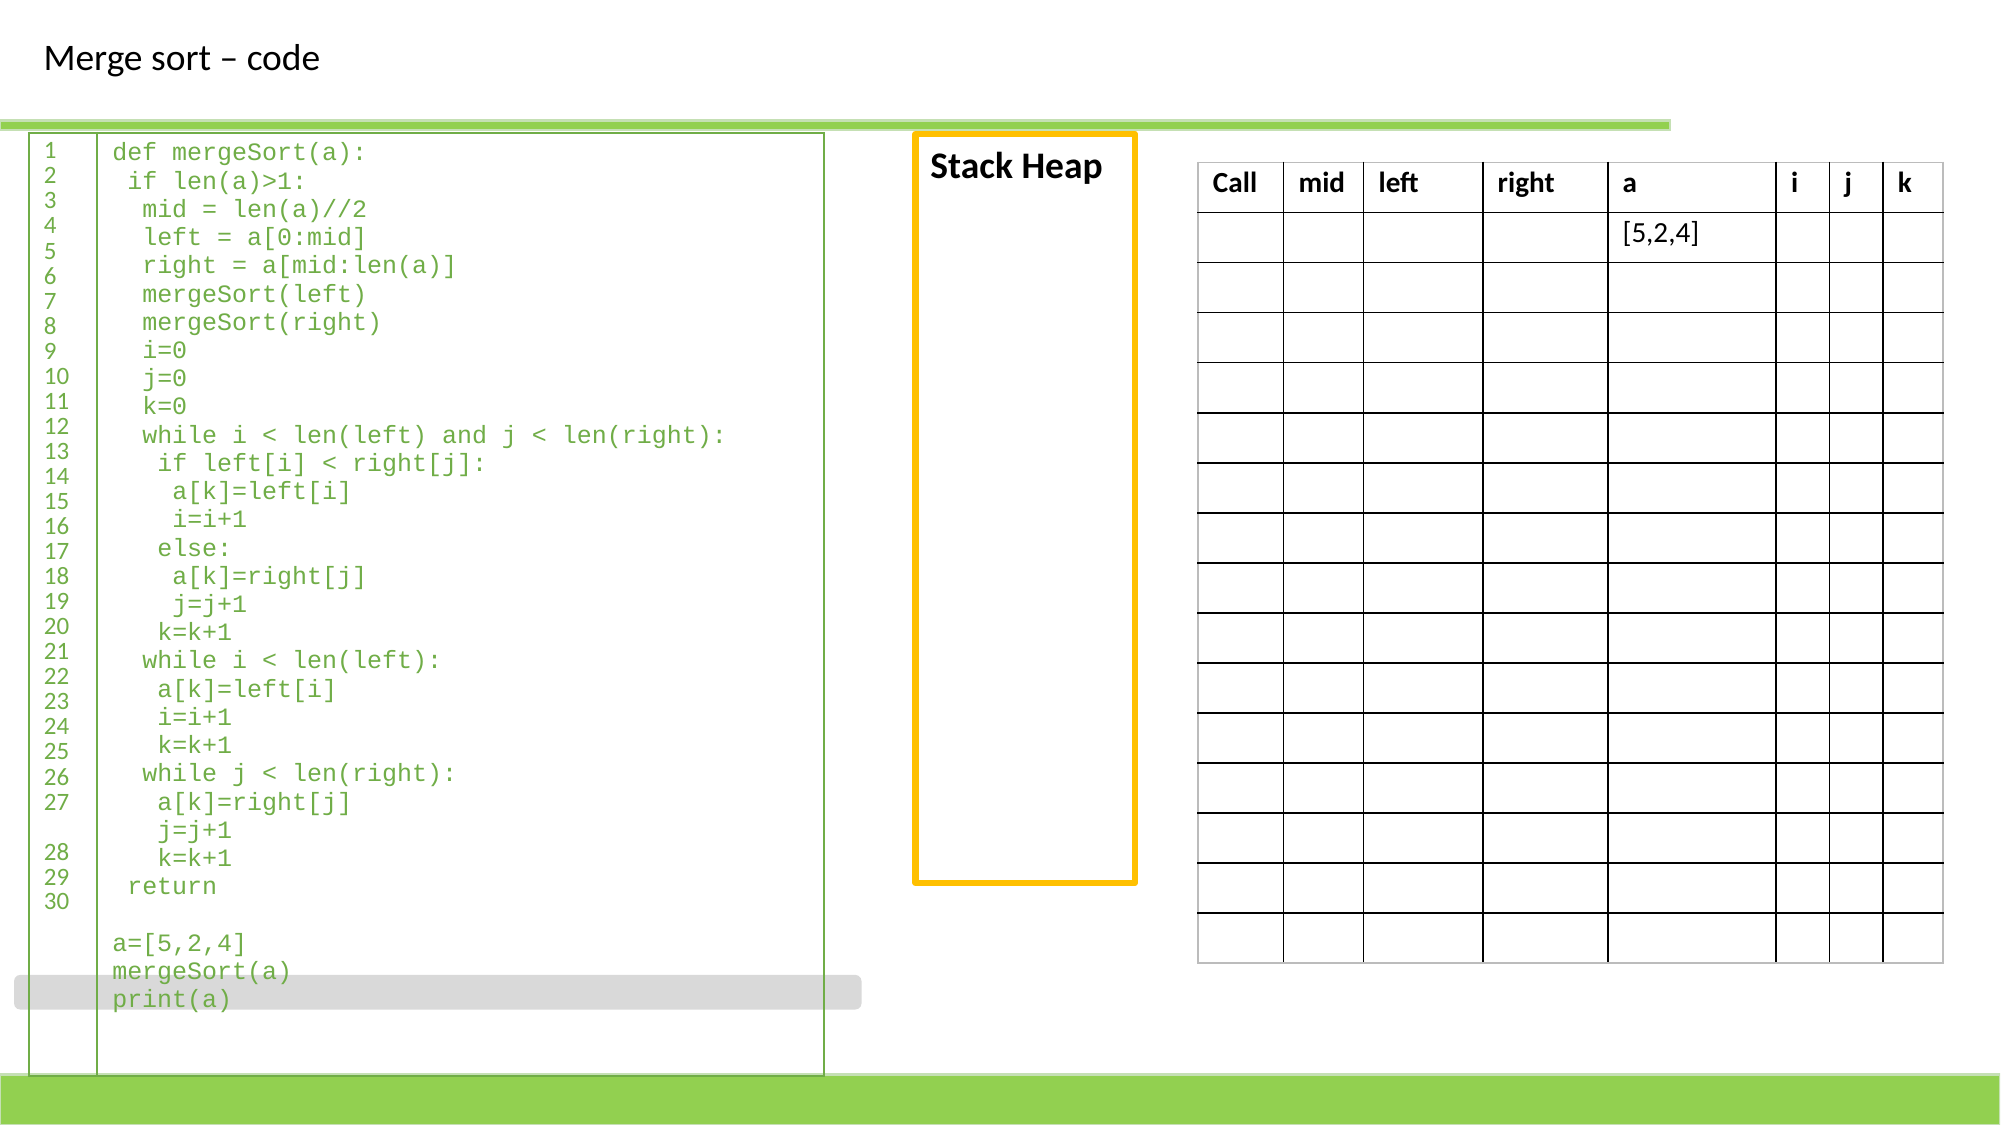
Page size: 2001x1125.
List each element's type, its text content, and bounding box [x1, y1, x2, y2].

table_cell [1777, 464, 1829, 512]
table_cell [1284, 263, 1363, 312]
table_cell [1884, 914, 1942, 962]
table_cell [1364, 514, 1482, 562]
table_cell [1364, 564, 1482, 612]
table_cell [1777, 313, 1829, 362]
table_cell [1884, 263, 1942, 312]
table_cell [1284, 414, 1363, 462]
table_header k [1884, 163, 1942, 212]
table_cell [1884, 664, 1942, 712]
table_cell [1484, 764, 1607, 812]
table_cell [1199, 514, 1283, 562]
table_cell [1777, 864, 1829, 912]
table_cell [1777, 764, 1829, 812]
table_cell [1199, 464, 1283, 512]
table_cell [1830, 363, 1882, 412]
table_cell [1609, 263, 1775, 312]
table_cell [1777, 363, 1829, 412]
table_header right [1484, 163, 1607, 212]
table_cell [1484, 414, 1607, 462]
table_cell [1484, 814, 1607, 862]
table_cell [1199, 414, 1283, 462]
table_cell [1884, 764, 1942, 812]
table_cell [1609, 614, 1775, 662]
table_cell [1777, 814, 1829, 862]
table_cell [1364, 714, 1482, 762]
table_cell [1284, 764, 1363, 812]
table_cell [1199, 564, 1283, 612]
table_cell [1609, 414, 1775, 462]
text_box [14, 974, 28, 1010]
table_cell [1884, 614, 1942, 662]
table_cell [1609, 814, 1775, 862]
table_cell [1364, 764, 1482, 812]
table_cell [1364, 213, 1482, 262]
table_cell [1830, 414, 1882, 462]
table_cell [1484, 914, 1607, 962]
table_cell [1364, 363, 1482, 412]
table_cell [1199, 263, 1283, 312]
table_cell [1830, 714, 1882, 762]
table_header a [1609, 163, 1775, 212]
table_cell [1777, 614, 1829, 662]
table_cell [1830, 514, 1882, 562]
table_cell [1830, 564, 1882, 612]
table_cell [1777, 714, 1829, 762]
table_cell [1284, 213, 1363, 262]
table_cell [1884, 514, 1942, 562]
table_cell [1284, 864, 1363, 912]
table_cell [1830, 664, 1882, 712]
table_cell [1830, 864, 1882, 912]
table_cell [1284, 514, 1363, 562]
table_cell [1199, 614, 1283, 662]
table_cell [1199, 814, 1283, 862]
table_cell [1284, 714, 1363, 762]
table_cell [1364, 263, 1482, 312]
table_cell [1609, 564, 1775, 612]
table_cell [1364, 614, 1482, 662]
text_box [825, 974, 862, 1010]
table_cell [1609, 764, 1775, 812]
table_cell [1884, 714, 1942, 762]
table_cell [1884, 213, 1942, 262]
table_cell [1777, 914, 1829, 962]
table_cell [1830, 313, 1882, 362]
table_cell [1777, 664, 1829, 712]
table_cell [1199, 313, 1283, 362]
table_cell [1609, 514, 1775, 562]
table_cell [1484, 564, 1607, 612]
table_cell [1609, 313, 1775, 362]
table_header Call [1199, 163, 1283, 212]
table_cell [1609, 914, 1775, 962]
table_cell [1830, 814, 1882, 862]
table_cell [1777, 414, 1829, 462]
table_cell [1484, 614, 1607, 662]
table_header 1 2 3 4 5 6 7 8 9 10 11 12 13 14 15 16 17 18 19 20 21 22 23 24 25 26 27 28 29 30 [30, 134, 96, 1075]
text_box Merge sort – code [28, 25, 1072, 86]
table_cell [1199, 914, 1283, 962]
table_cell [1484, 464, 1607, 512]
table_cell [1830, 764, 1882, 812]
table_header left [1364, 163, 1482, 212]
table_cell [1484, 313, 1607, 362]
table_cell [1830, 914, 1882, 962]
table_cell [1199, 363, 1283, 412]
table_cell [1284, 464, 1363, 512]
table_cell [1284, 564, 1363, 612]
table_cell [1364, 864, 1482, 912]
table_cell [1830, 614, 1882, 662]
table_cell [1364, 914, 1482, 962]
table_cell [1884, 864, 1942, 912]
table_header def mergeSort(a): if len(a)>1: mid = len(a)//2 left = a[0:mid] right = a[mid:len(a)] mergeSort(left) mergeSort(right) i=0 j=0 k=0 while i < len(left) and j < len(right): if left[i] < right[j]: a[k]=left[i] i=i+1 else: a[k]=right[j] j=j+1 k=k+1 while i < len(left): a[k]=left[i] i=i+1 k=k+1 while j < len(right): a[k]=right[j] j=j+1 k=k+1 return a=[5,2,4] mergeSort(a) print(a) [98, 134, 823, 1075]
table_cell [1484, 263, 1607, 312]
table_cell [1484, 514, 1607, 562]
table_cell [1777, 213, 1829, 262]
table_cell [1199, 864, 1283, 912]
table_cell [5,2,4] [1609, 213, 1775, 262]
table_cell [1284, 363, 1363, 412]
table_cell [1484, 714, 1607, 762]
table_cell [1830, 464, 1882, 512]
table_cell [1884, 414, 1942, 462]
table_cell [1830, 263, 1882, 312]
table_cell [1609, 714, 1775, 762]
table_cell [1777, 564, 1829, 612]
table_cell [1284, 313, 1363, 362]
table_cell [1364, 414, 1482, 462]
table_header j [1830, 163, 1882, 212]
table_cell [1284, 614, 1363, 662]
table_cell [1884, 564, 1942, 612]
table_cell [1777, 514, 1829, 562]
table_cell [1484, 864, 1607, 912]
table_cell [1484, 213, 1607, 262]
table_cell [1484, 363, 1607, 412]
table_cell [1609, 664, 1775, 712]
table_cell [1609, 464, 1775, 512]
table_cell [1884, 313, 1942, 362]
table_header i [1777, 163, 1829, 212]
table_cell [1364, 664, 1482, 712]
table_cell [1609, 363, 1775, 412]
table_cell [1884, 814, 1942, 862]
table_cell [1284, 664, 1363, 712]
table_cell [1199, 664, 1283, 712]
table_header mid [1284, 163, 1363, 212]
table_cell [1284, 914, 1363, 962]
table_cell [1830, 213, 1882, 262]
table_cell [1884, 363, 1942, 412]
table_cell [1364, 313, 1482, 362]
table_cell [1609, 864, 1775, 912]
table_cell [1364, 814, 1482, 862]
table_cell [1777, 263, 1829, 312]
table_cell [1199, 714, 1283, 762]
table_cell [1484, 664, 1607, 712]
table_cell [1884, 464, 1942, 512]
table_cell [1364, 464, 1482, 512]
table_cell [1199, 764, 1283, 812]
table_cell [1199, 213, 1283, 262]
text_box Stack Heap [915, 133, 1135, 884]
table_cell [1284, 814, 1363, 862]
